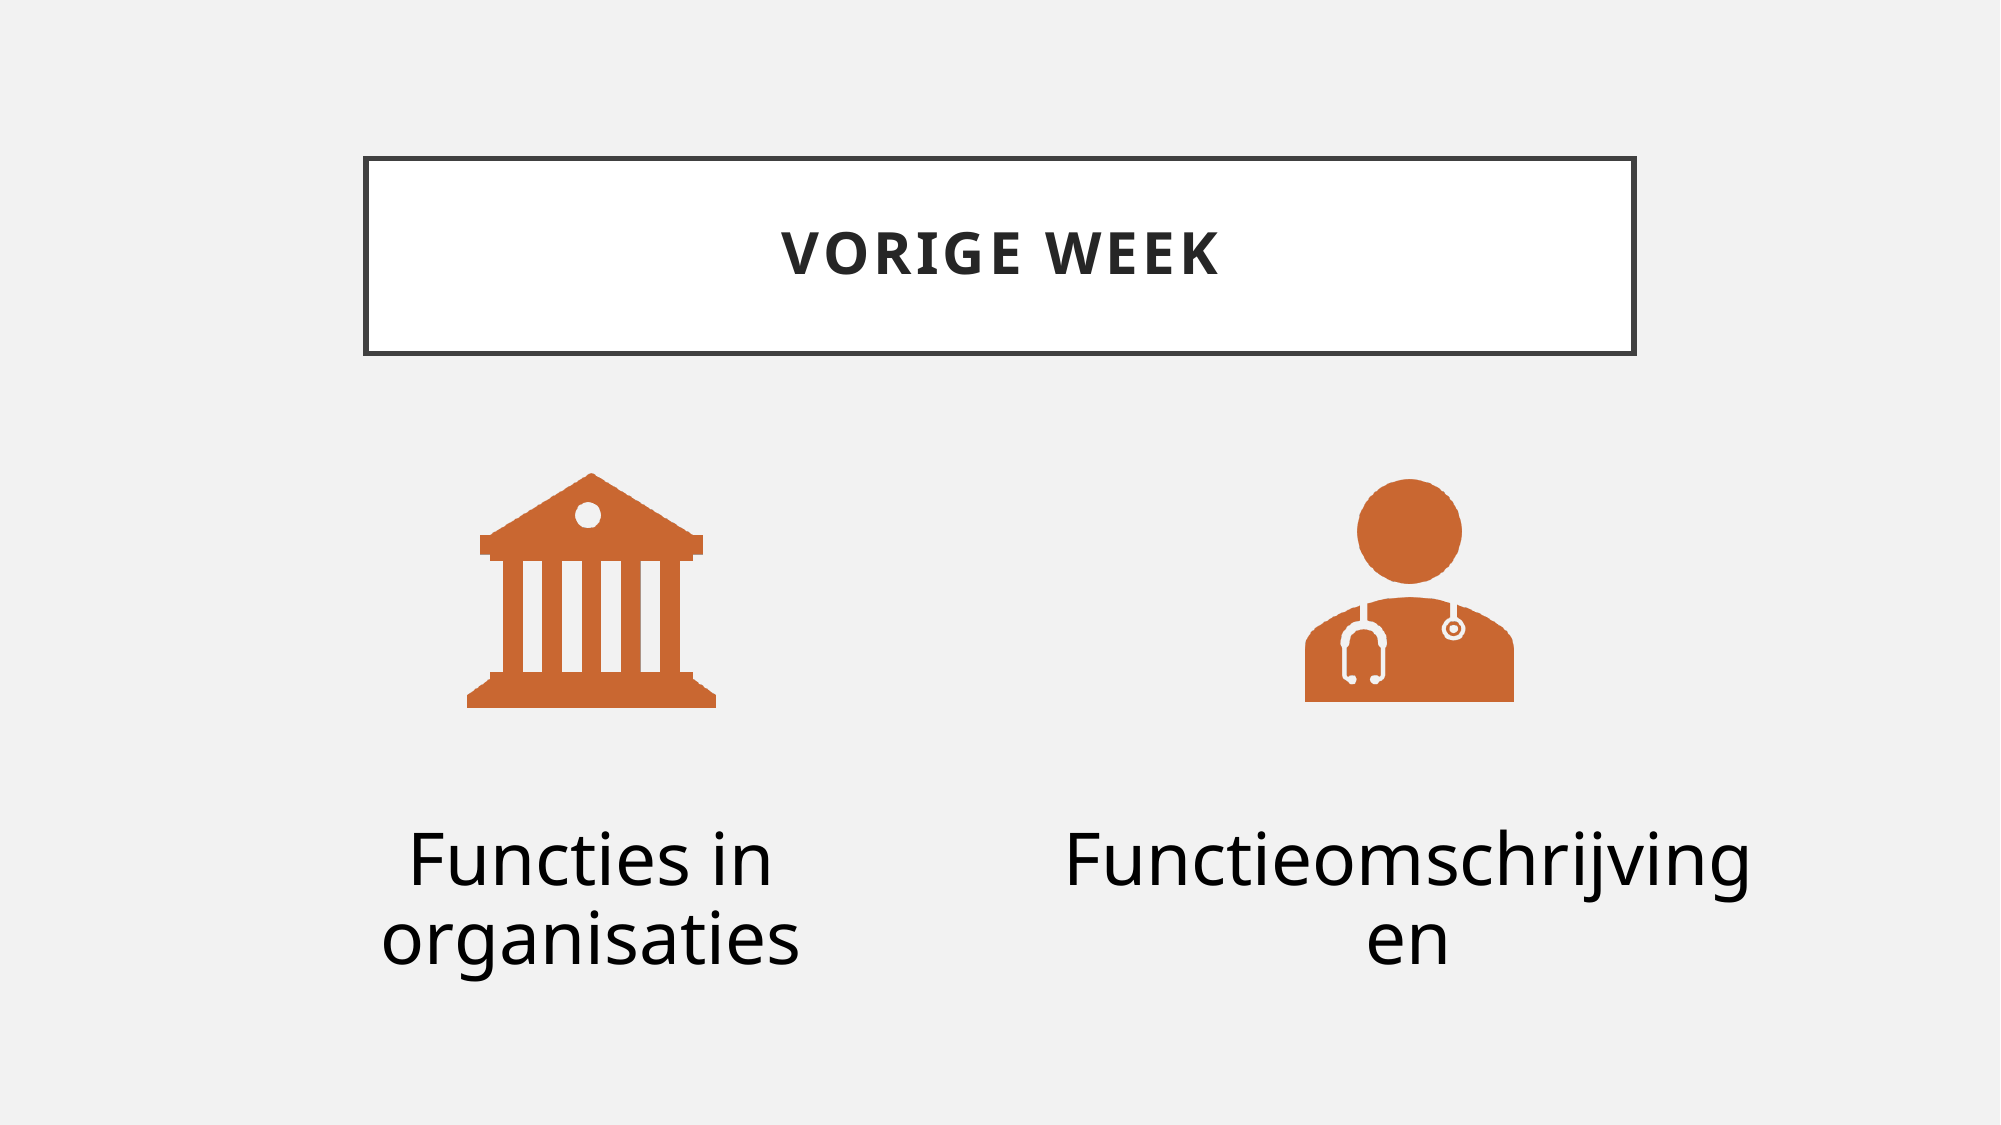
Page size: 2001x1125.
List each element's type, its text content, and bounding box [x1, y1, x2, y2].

title Vorige week [363, 156, 1637, 356]
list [158, 432, 1842, 942]
